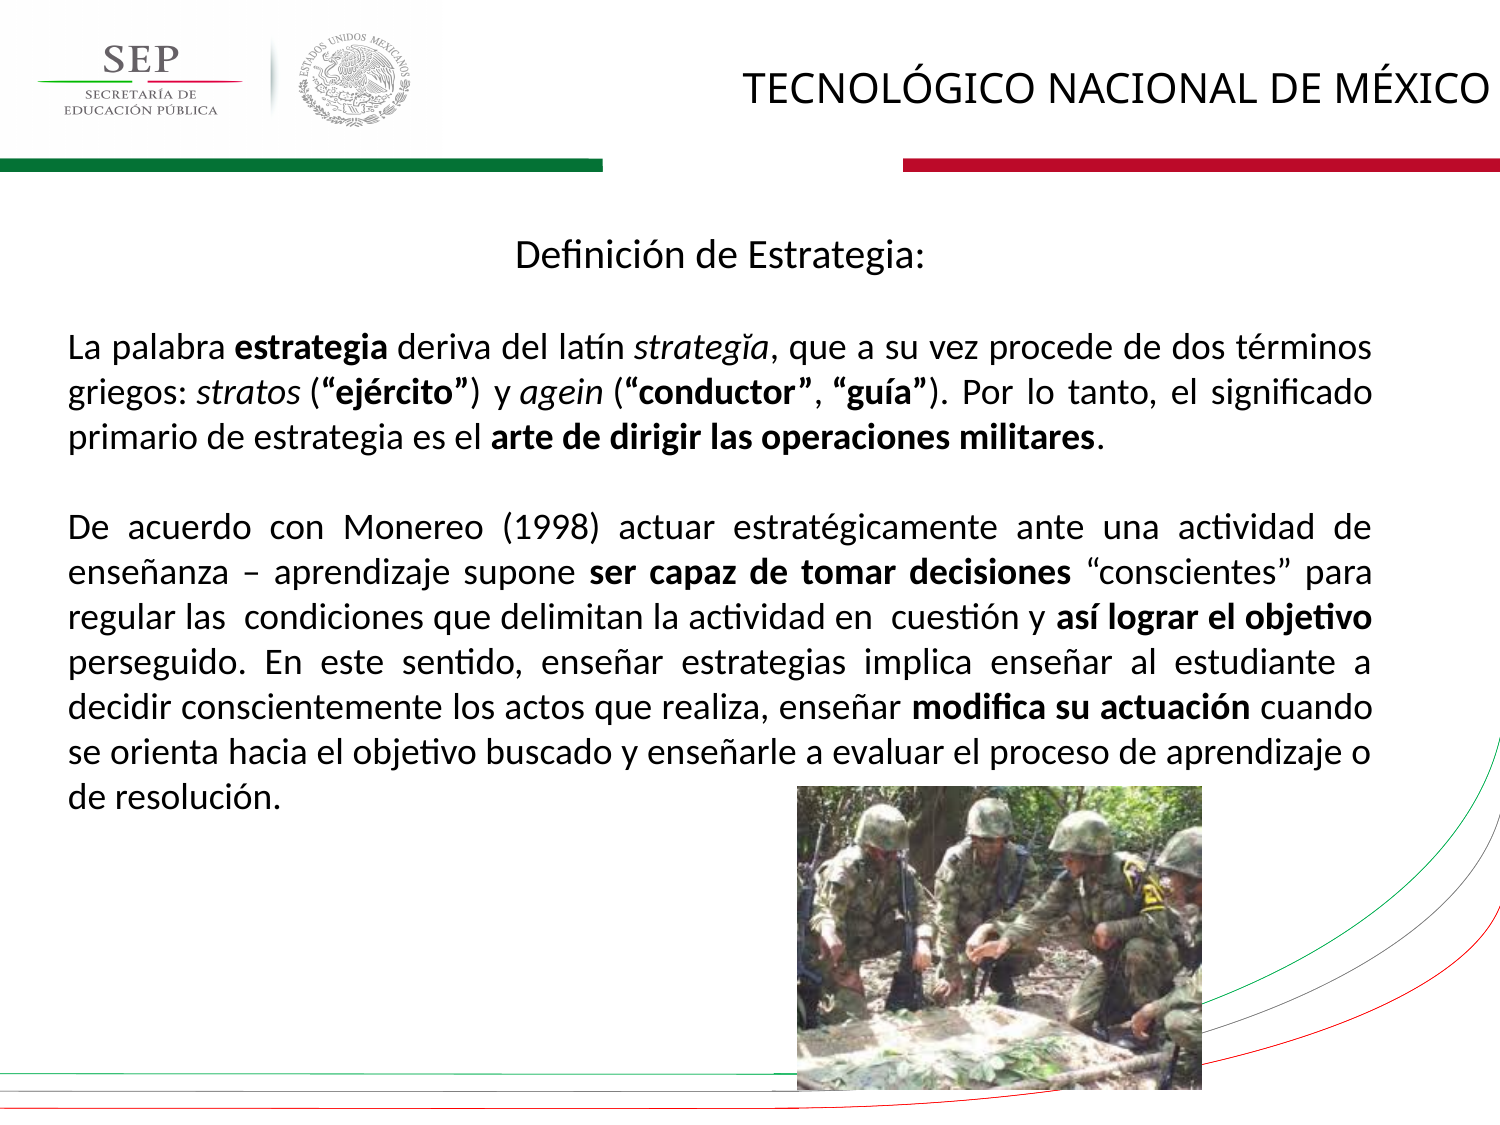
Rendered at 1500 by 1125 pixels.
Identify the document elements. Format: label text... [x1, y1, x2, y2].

picture [796, 786, 1203, 1091]
picture [0, 0, 443, 158]
text_box Definición de Estrategia: La palabra estrategia deriva del latín strategĭa, que a su vez procede de dos términos griegos: stratos (“ejército”) y agein (“conductor”, “guía”). Por lo tanto, el significado primario de estrategia es el arte de dirigir las operaciones militares. De acuerdo con Monereo (1998) actuar estratégicamente ante una actividad de enseñanza – aprendizaje supone ser capaz de tomar decisiones “conscientes” para regular las condiciones que delimitan la actividad en cuestión y así lograr el objetivo perseguido. En este sentido, enseñar estrategias implica enseñar al estudiante a decidir conscientemente los actos que realiza, enseñar modifica su actuación cuando se orienta hacia el objetivo buscado y enseñarle a evaluar el proceso de aprendizaje o de resolución. [53, 219, 1388, 1005]
